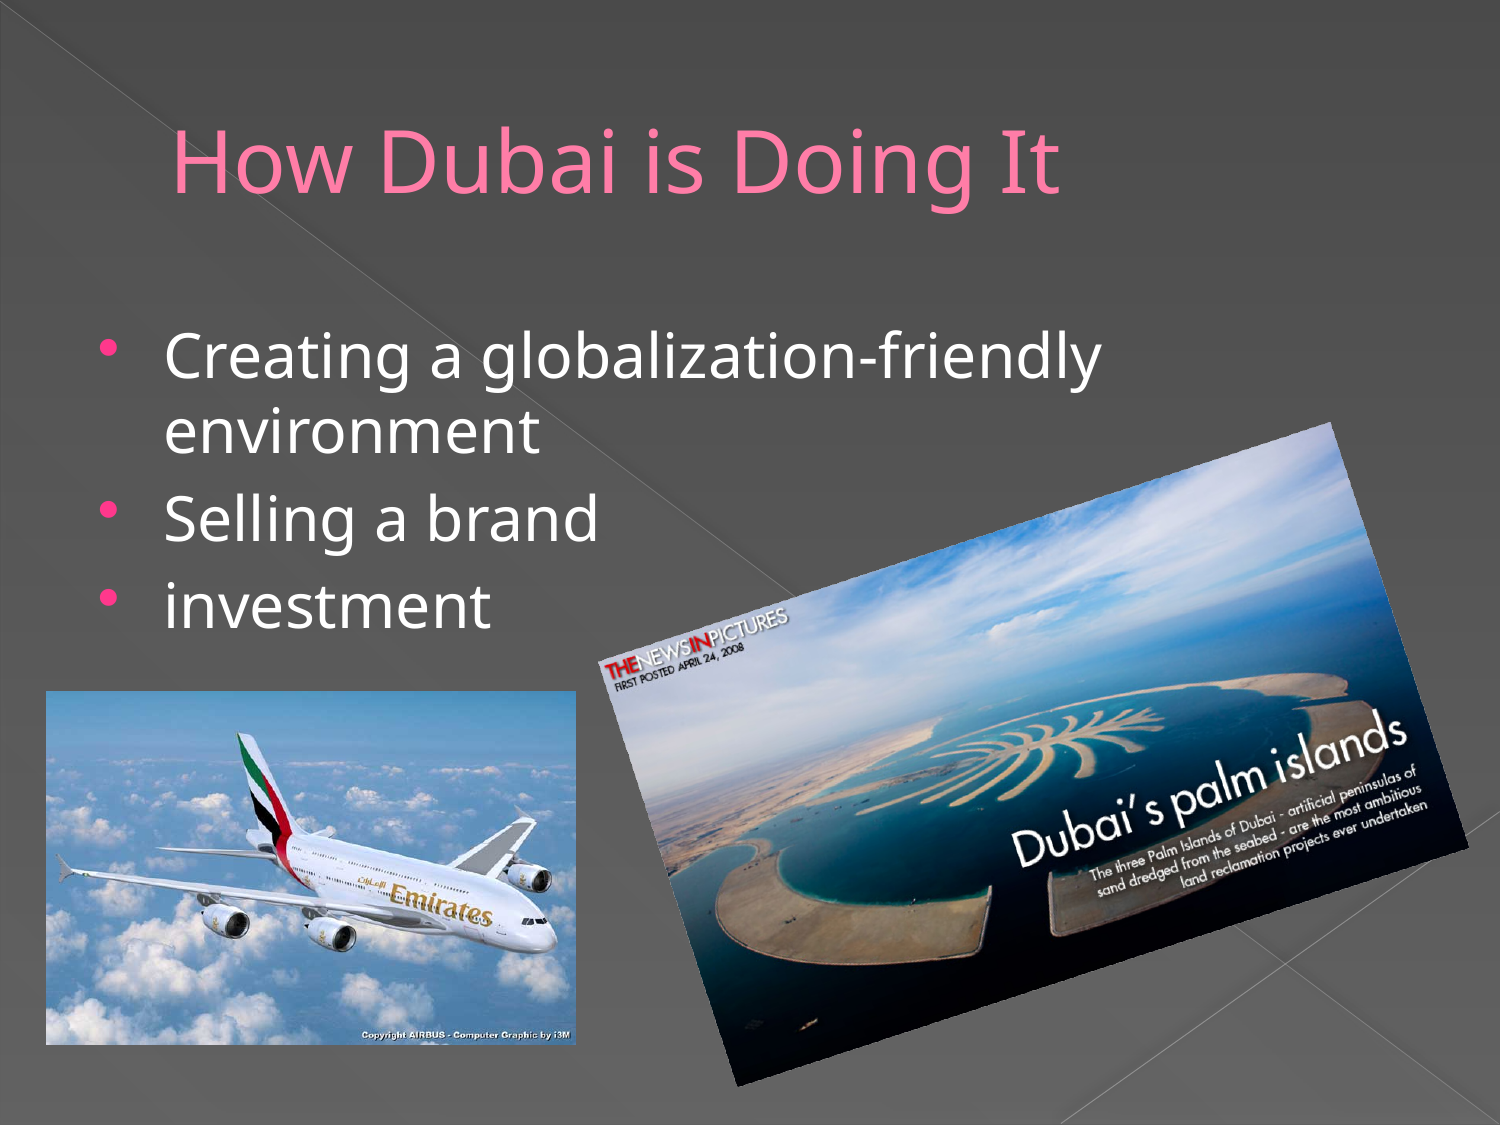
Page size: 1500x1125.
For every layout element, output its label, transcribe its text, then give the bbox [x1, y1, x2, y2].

picture [599, 422, 1469, 1087]
picture [46, 691, 576, 1045]
list Creating a globalization-friendly environment Selling a brand investment [75, 308, 1425, 1059]
title How Dubai is Doing It [75, 43, 1425, 274]
